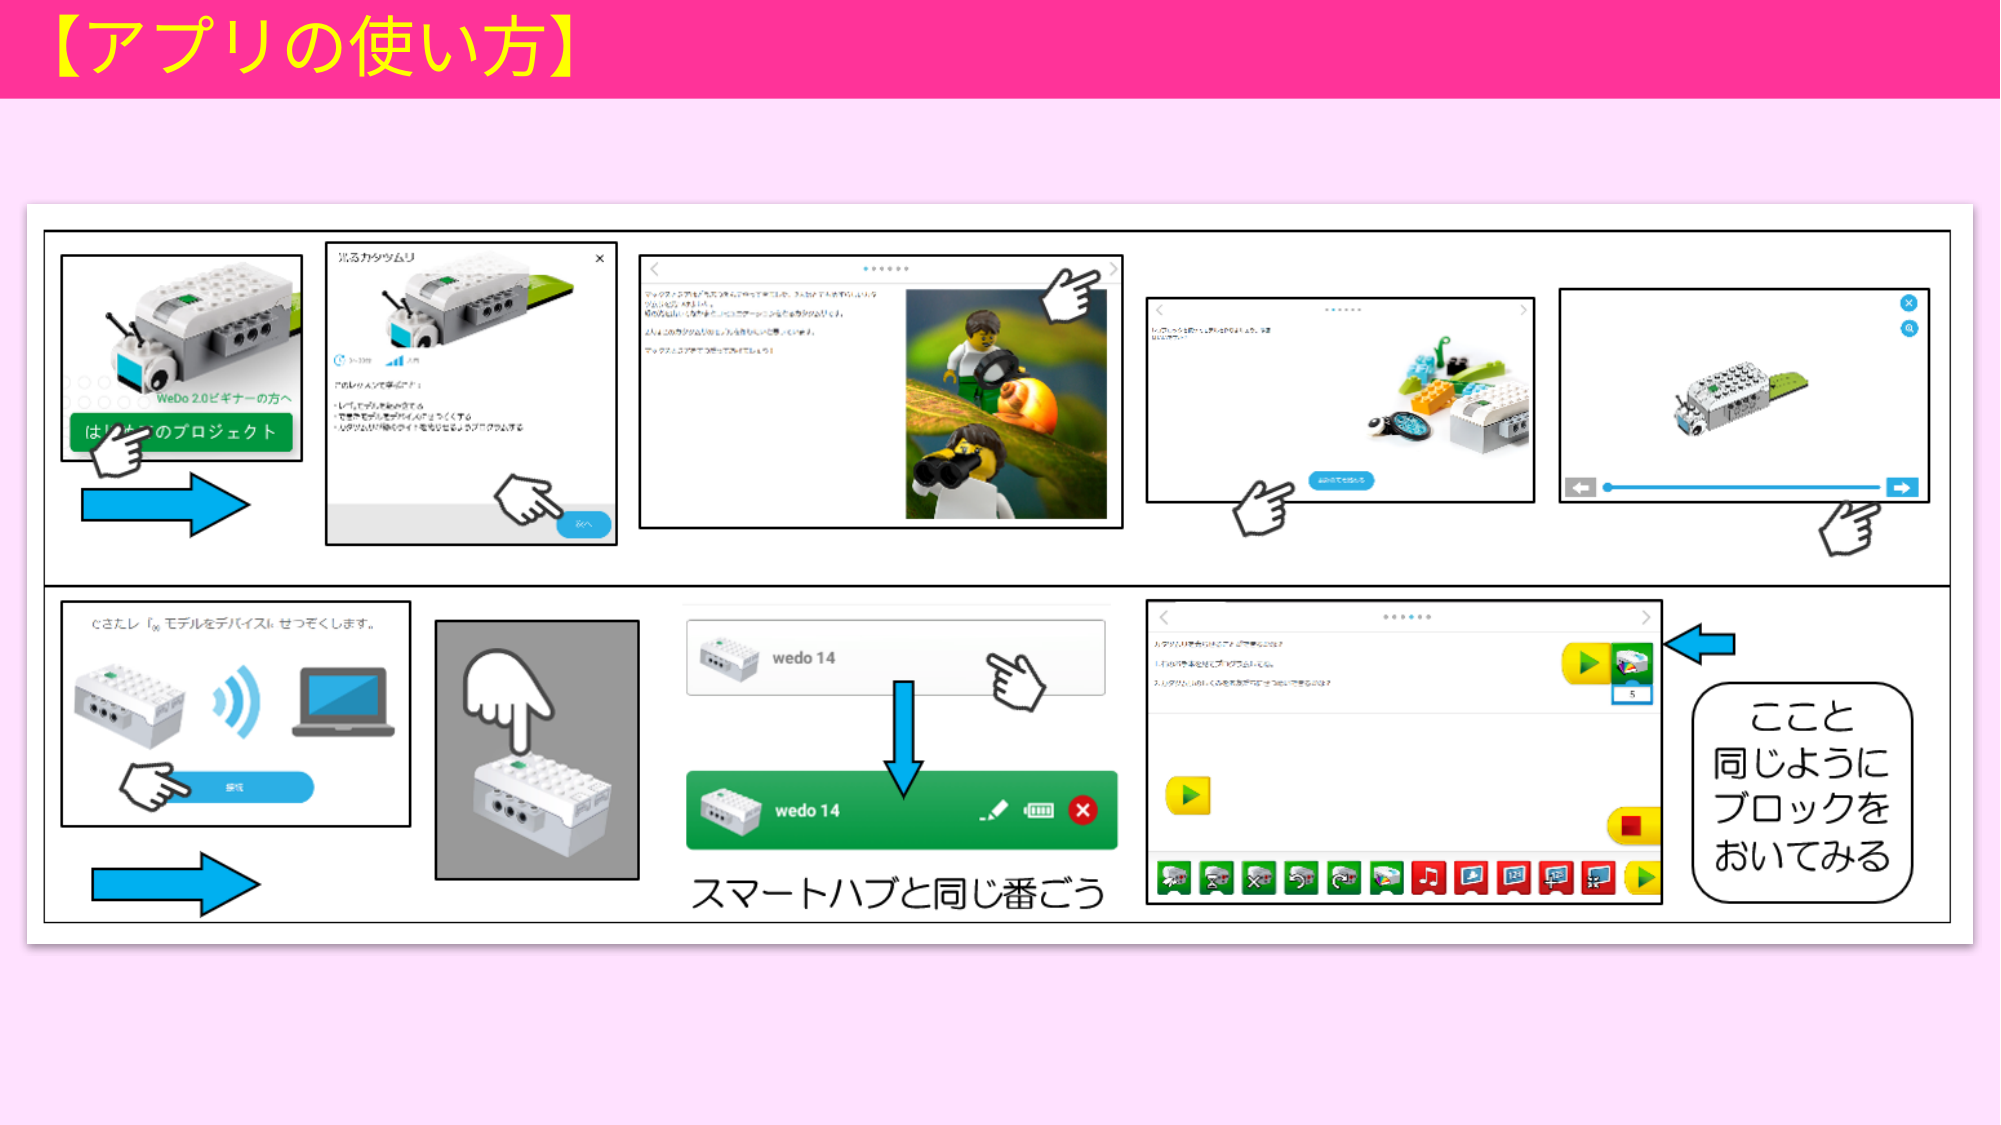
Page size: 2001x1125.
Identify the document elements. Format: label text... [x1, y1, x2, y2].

picture [27, 204, 1973, 944]
title 【アプリの使い方】 [0, 0, 2000, 99]
